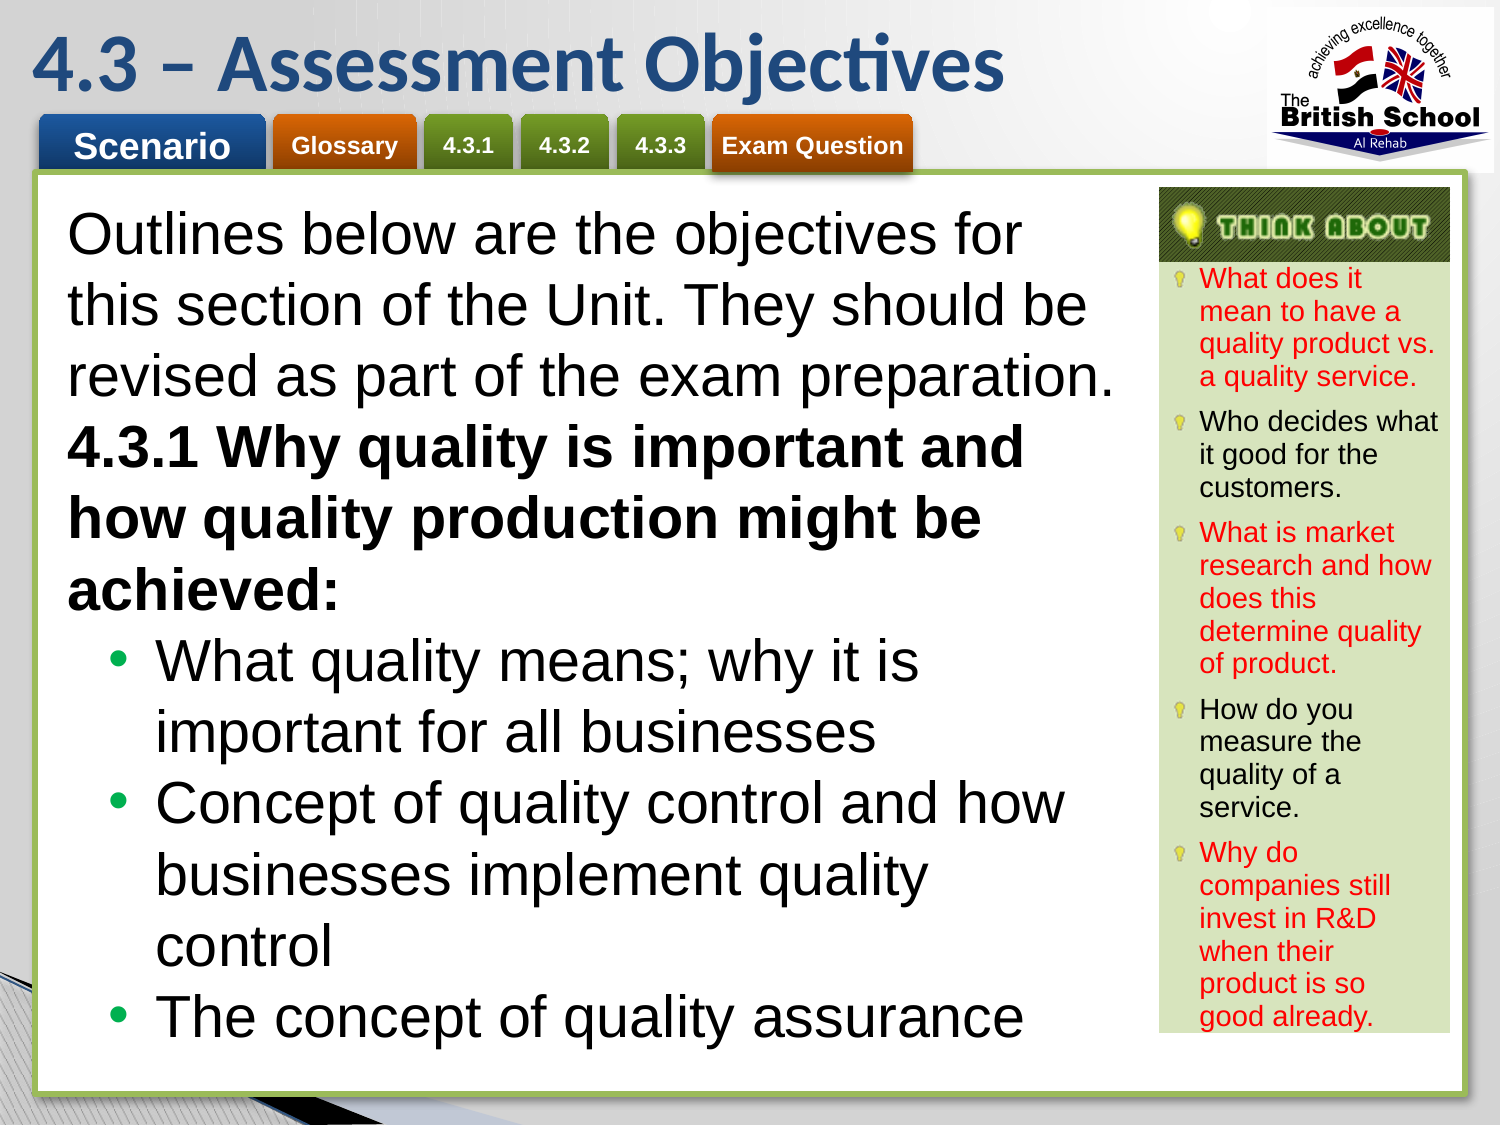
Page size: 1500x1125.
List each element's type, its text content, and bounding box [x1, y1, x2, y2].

table_header [1159, 187, 1450, 262]
picture [1171, 198, 1435, 255]
table_cell What does it mean to have a quality product vs. a quality service. Who decides what it good for the customers. What is market research and how does this determine quality of product. How do you measure the quality of a service. Why do companies still invest in R&D when their product is so good already. [1159, 262, 1450, 1033]
picture [1170, 411, 1188, 432]
picture [1267, 7, 1495, 173]
text_box Outlines below are the objectives for this section of the Unit. They should be revised as part of the exam preparation. 4.3.1 Why quality is important and how quality production might be achieved: What quality means; why it is important for all businesses Concept of quality control and how businesses implement quality control The concept of quality assurance [53, 187, 1138, 1057]
picture [281, 1114, 303, 1125]
title 4.3 – Assessment Objectives [17, 7, 1235, 110]
picture [1170, 842, 1188, 863]
picture [1170, 267, 1188, 289]
picture [1170, 522, 1188, 543]
picture [1170, 698, 1188, 720]
